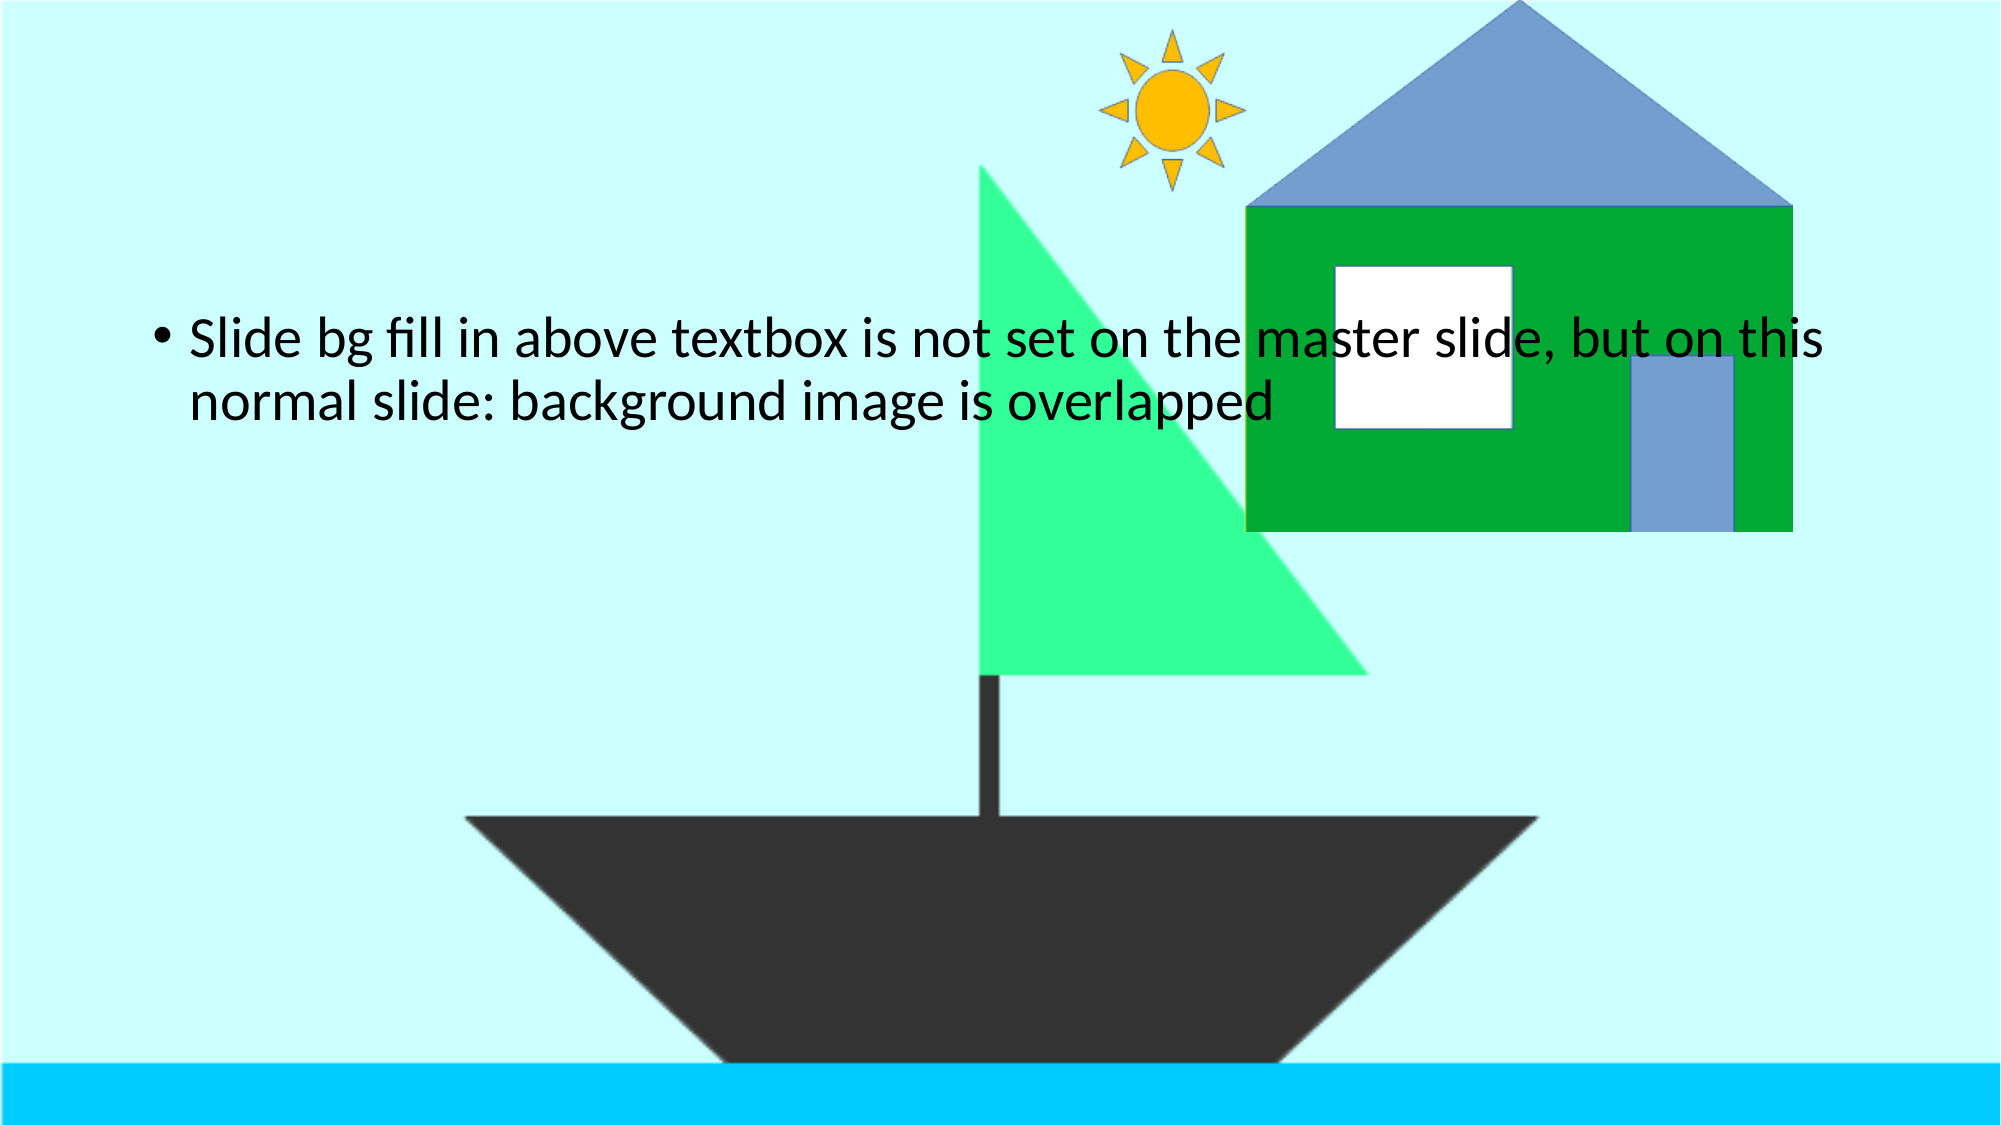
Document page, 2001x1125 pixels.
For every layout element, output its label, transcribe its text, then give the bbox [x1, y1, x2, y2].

picture [0, 0, 2001, 1125]
list Slide bg fill in above textbox is not set on the master slide, but on this normal slide: background image is overlapped [137, 299, 1863, 1014]
